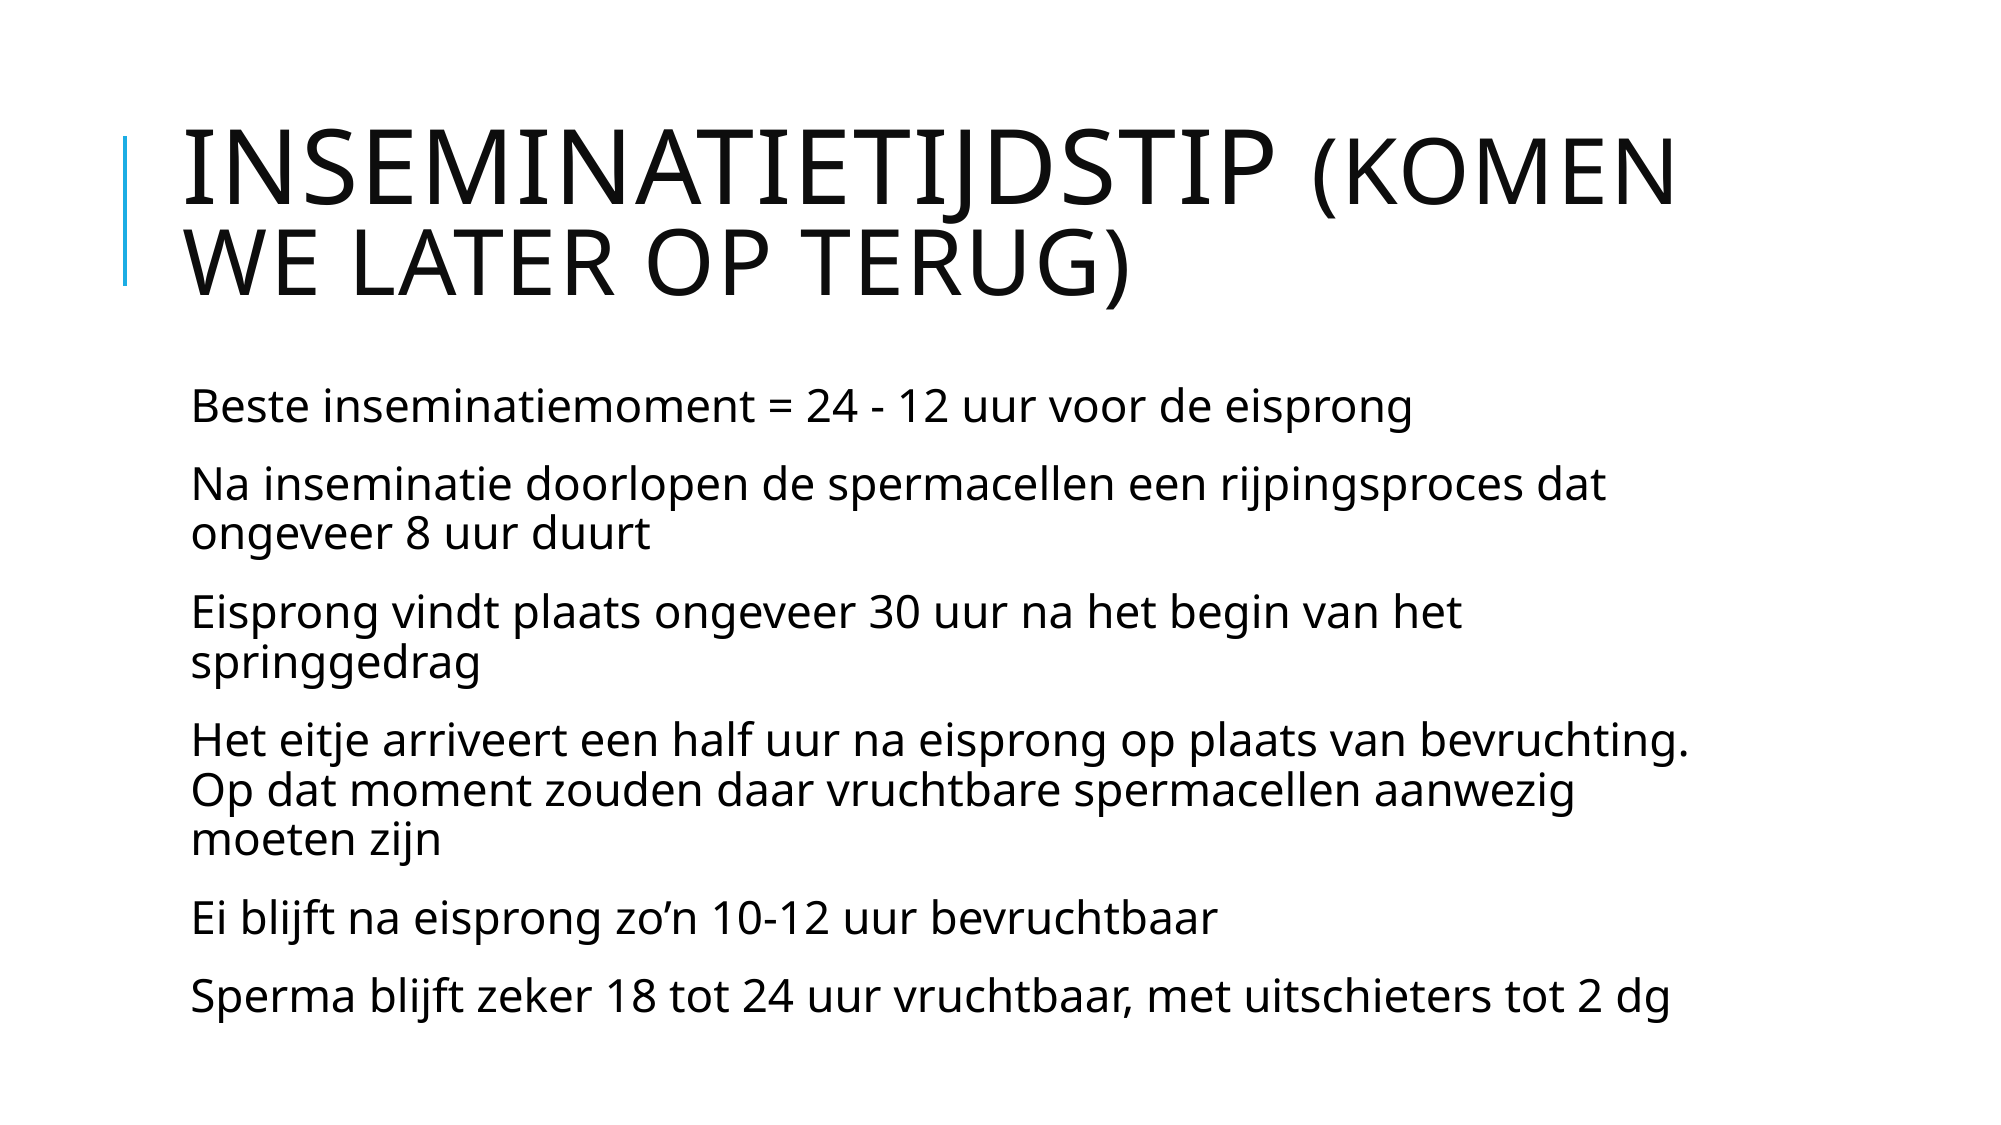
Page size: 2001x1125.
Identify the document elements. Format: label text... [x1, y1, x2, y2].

title Inseminatietijdstip (komen we later op terug) [168, 96, 1763, 342]
list Beste inseminatiemoment = 24 - 12 uur voor de eisprong Na inseminatie doorlopen de spermacellen een rijpingsproces dat ongeveer 8 uur duurt Eisprong vindt plaats ongeveer 30 uur na het begin van het springgedrag Het eitje arriveert een half uur na eisprong op plaats van bevruchting. Op dat moment zouden daar vruchtbare spermacellen aanwezig moeten zijn Ei blijft na eisprong zo’n 10-12 uur bevruchtbaar Sperma blijft zeker 18 tot 24 uur vruchtbaar, met uitschieters tot 2 dg [168, 375, 1763, 1035]
